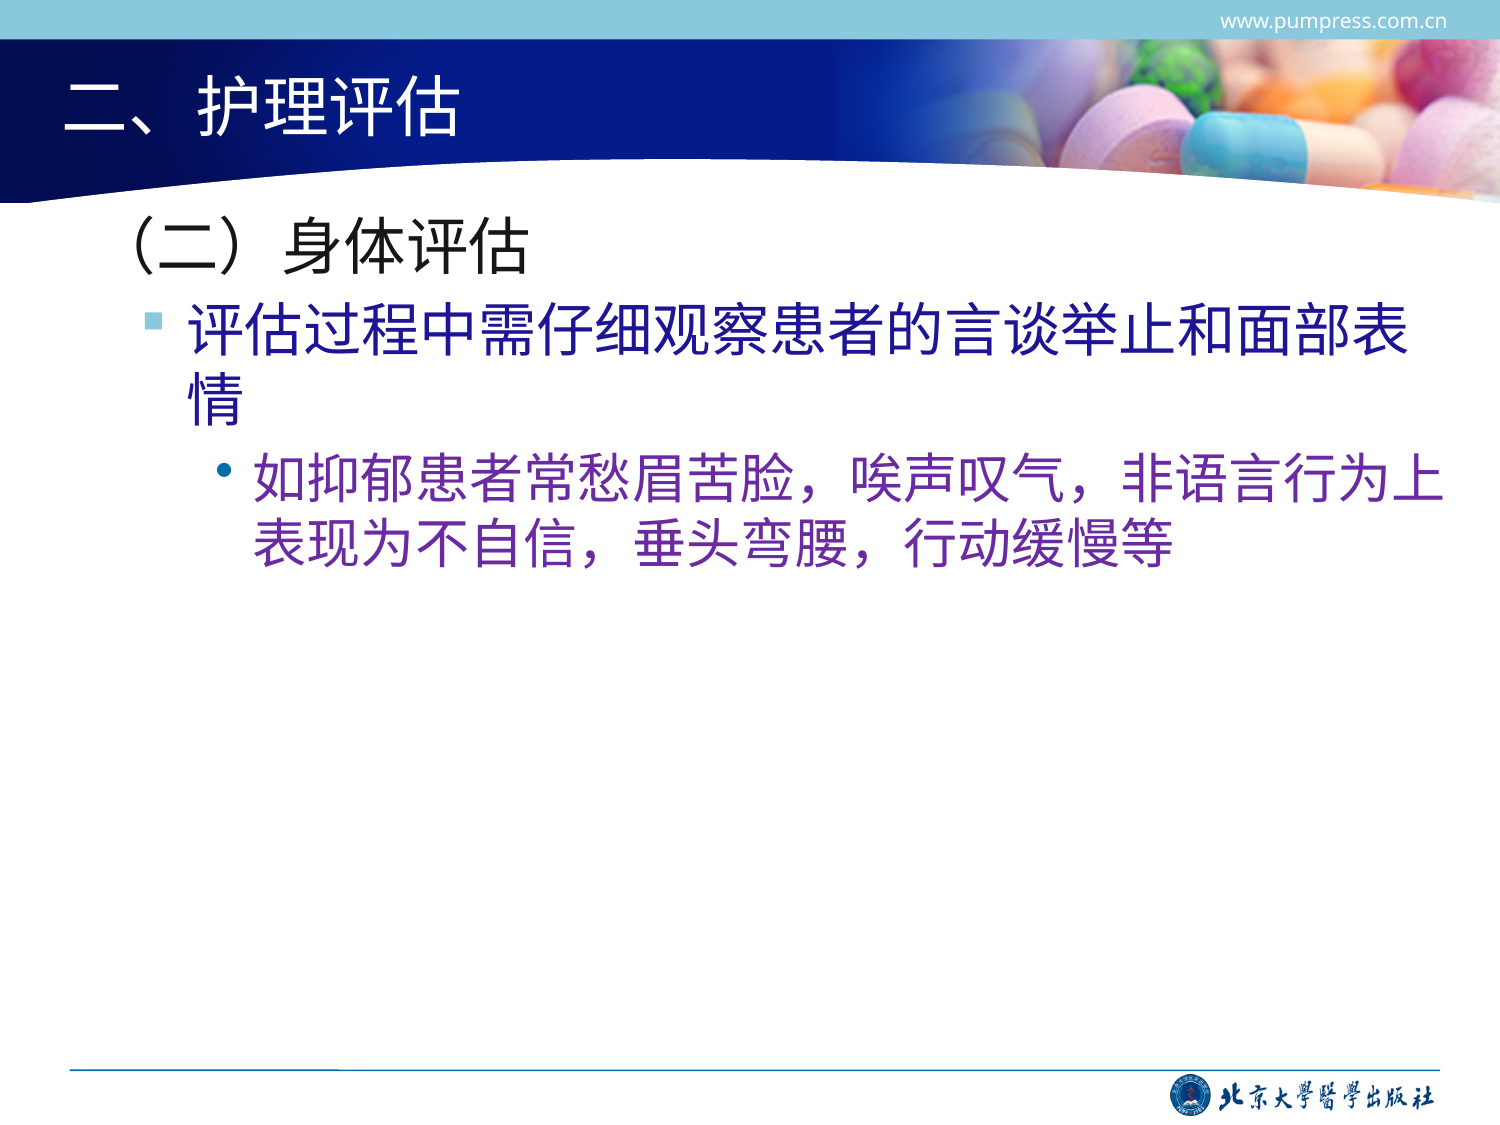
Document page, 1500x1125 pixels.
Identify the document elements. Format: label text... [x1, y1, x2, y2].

slide_number www.pumpress.com.cn [1024, 0, 1463, 38]
picture [1170, 1074, 1436, 1118]
picture [0, 40, 1500, 203]
title 二、护理评估 [46, 58, 1373, 152]
list （二）身体评估 评估过程中需仔细观察患者的言谈举止和面部表情 如抑郁患者常愁眉苦脸，唉声叹气，非语言行为上表现为不自信，垂头弯腰，行动缓慢等 [49, 198, 1463, 1026]
